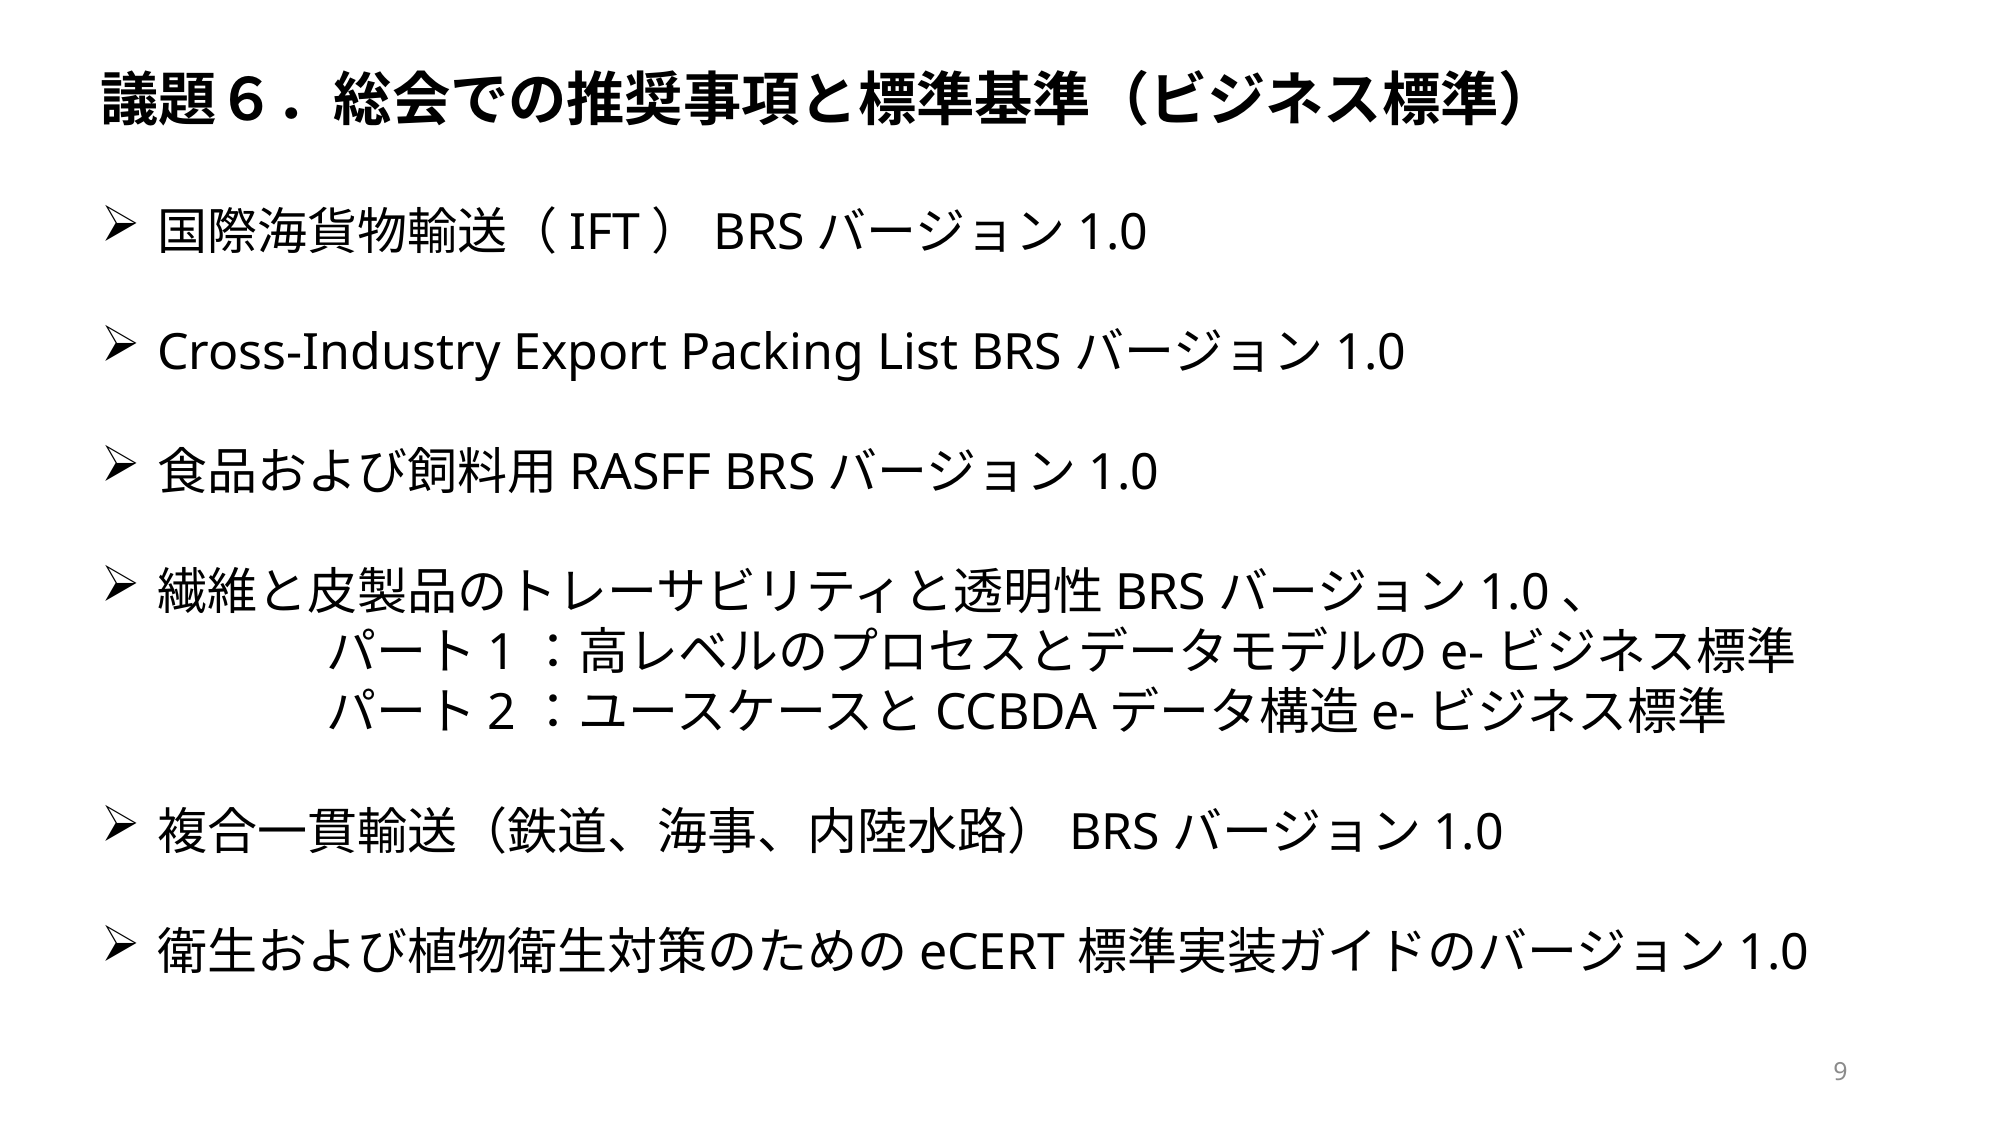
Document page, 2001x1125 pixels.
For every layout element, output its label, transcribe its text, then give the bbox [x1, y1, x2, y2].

text_box 国際海貨物輸送（IFT）BRSバージョン1.0 Cross-Industry Export Packing List BRSバージョン1.0 食品および飼料用RASFF BRSバージョン1.0 繊維と皮製品のトレーサビリティと透明性BRSバージョン1.0、 パート1：高レベルのプロセスとデータモデルのe-ビジネス標準 パート2：ユースケースとCCBDAデータ構造e-ビジネス標準 複合一貫輸送（鉄道、海事、内陸水路）BRSバージョン1.0 衛生および植物衛生対策のためのeCERT標準実装ガイドのバージョン1.0 [86, 191, 1888, 987]
text_box 議題６．総会での推奨事項と標準基準（ビジネス標準） [86, 55, 1676, 191]
slide_number 9 [1412, 1042, 1863, 1103]
